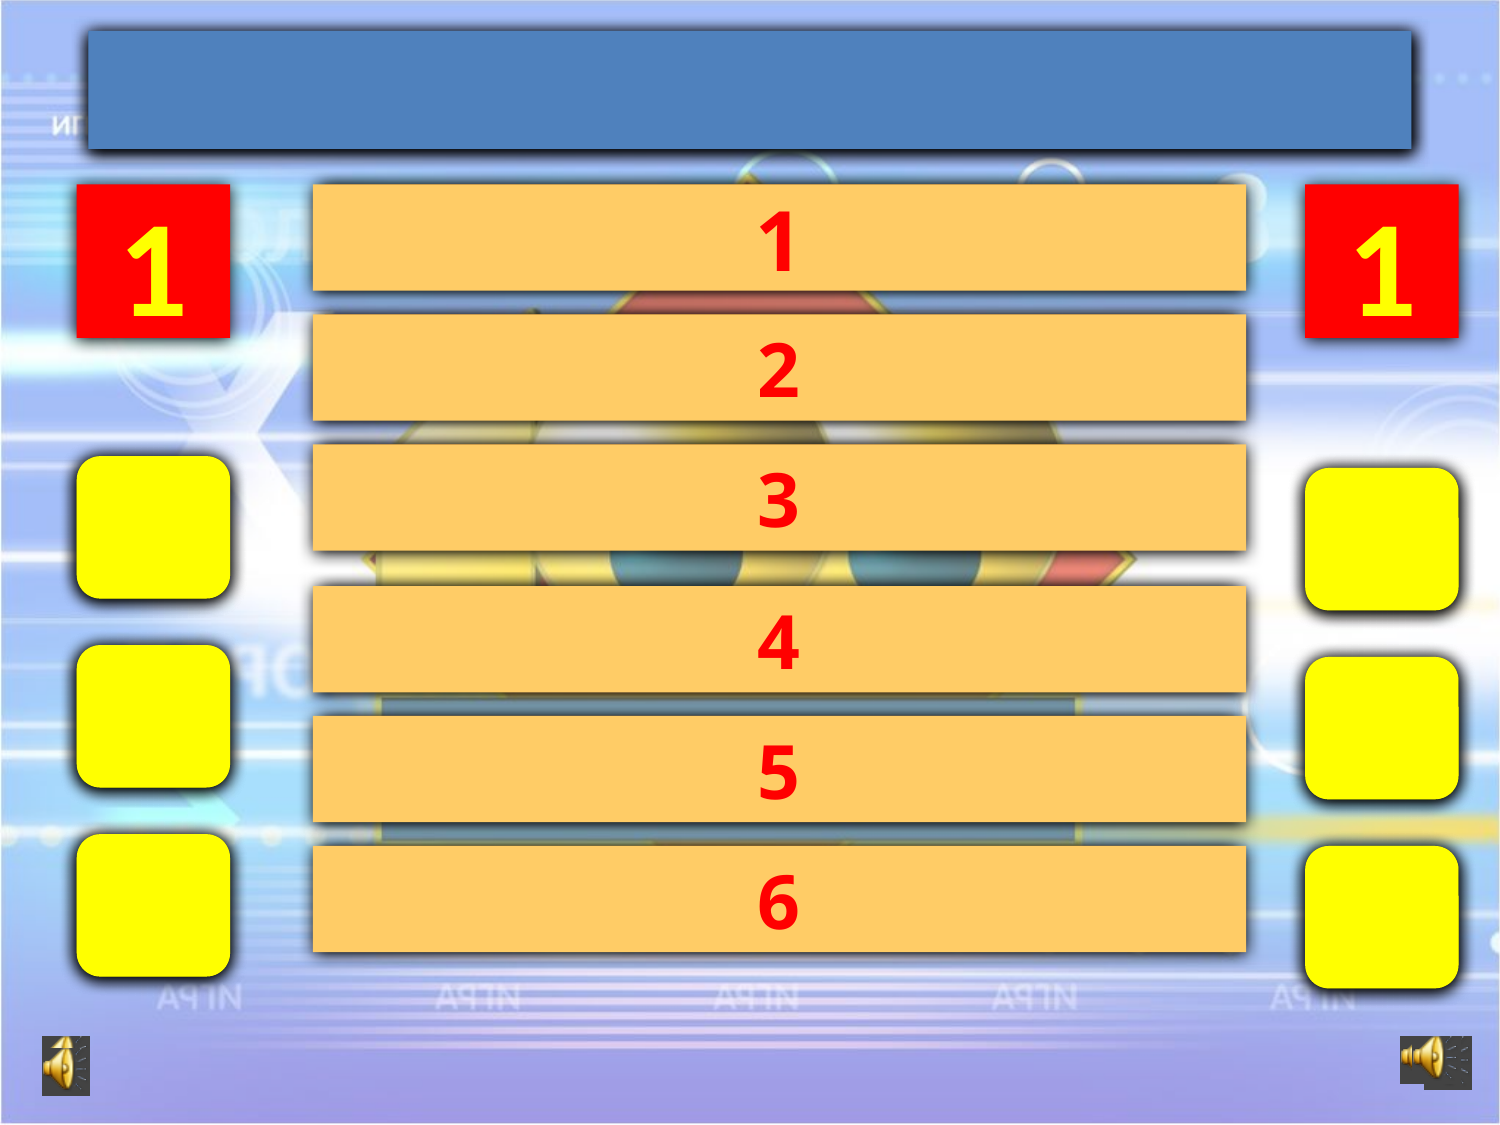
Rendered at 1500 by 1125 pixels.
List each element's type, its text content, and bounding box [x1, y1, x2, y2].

text_box 1 [311, 182, 1248, 293]
text_box 6 [311, 844, 1248, 954]
text_box [74, 832, 233, 979]
picture [1399, 1034, 1474, 1092]
text_box [86, 29, 1413, 151]
text_box [74, 454, 233, 601]
text_box 5 [311, 714, 1248, 824]
text_box [1303, 465, 1461, 613]
text_box [1303, 654, 1461, 802]
text_box 1 [1303, 182, 1461, 340]
text_box [74, 643, 233, 790]
text_box [1303, 843, 1461, 991]
text_box 3 [311, 442, 1248, 553]
text_box 2 [311, 312, 1248, 423]
text_box 4 [311, 584, 1248, 694]
picture [41, 1034, 92, 1098]
text_box 1 [75, 182, 232, 340]
